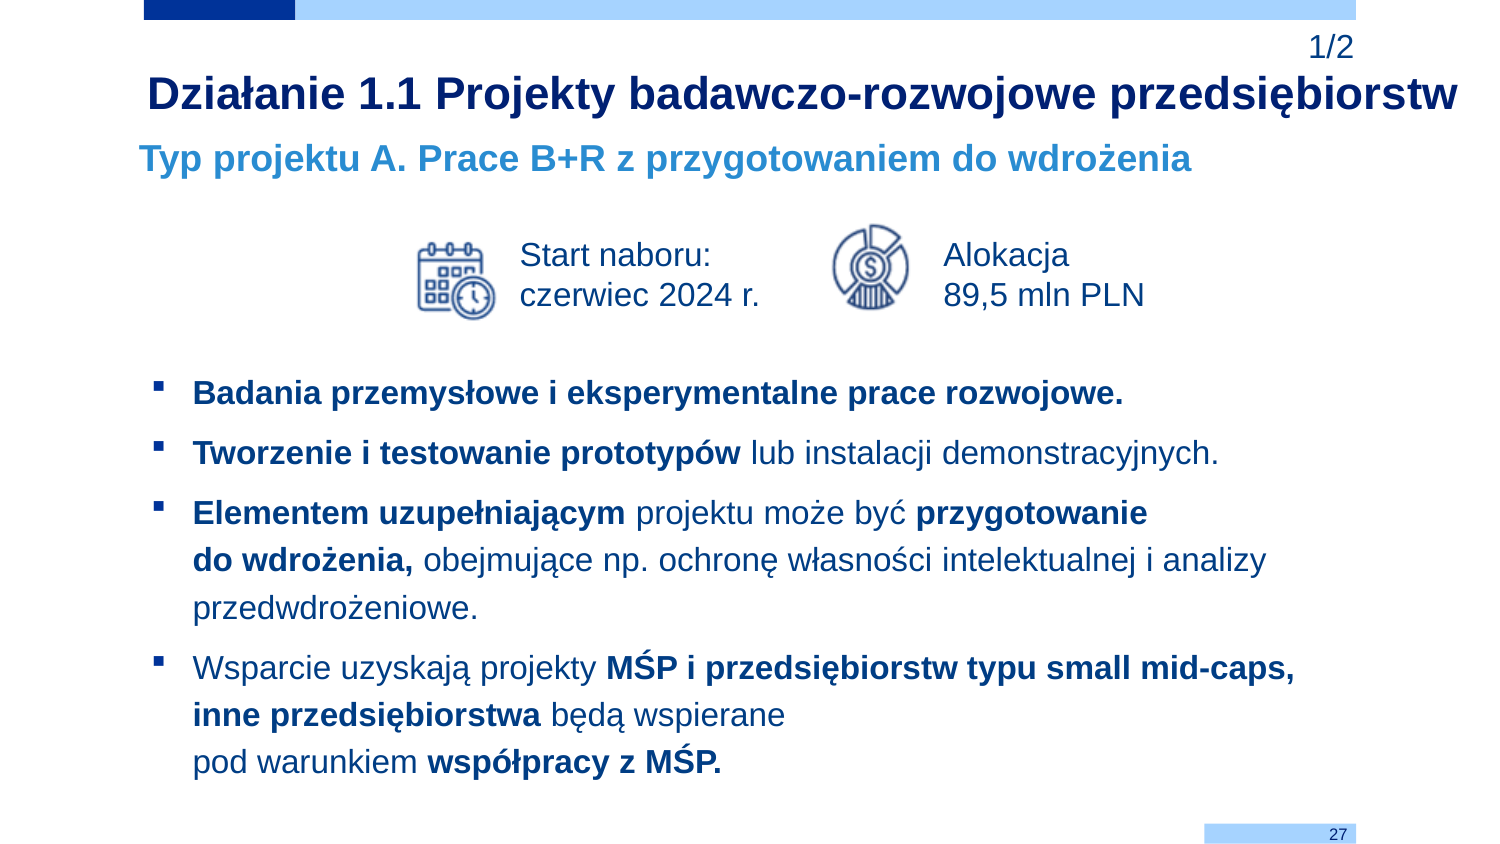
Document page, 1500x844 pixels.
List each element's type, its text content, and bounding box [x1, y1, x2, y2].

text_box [168, 427, 842, 520]
text_box Alokacja 89,5 mln PLN [928, 225, 1228, 321]
text_box 1/2 [1293, 18, 1417, 73]
picture [821, 217, 922, 324]
picture [390, 228, 509, 336]
list Badania przemysłowe i eksperymentalne prace rozwojowe. Tworzenie i testowanie prototypów lub instalacji demonstracyjnych. Elementem uzupełniającym projektu może być przygotowanie do wdrożenia, obejmujące np. ochronę własności intelektualnej i analizy przedwdrożeniowe. Wsparcie uzyskają projekty MŚP i przedsiębiorstw typu small mid-caps, inne przedsiębiorstwa będą wspierane pod warunkiem współpracy z MŚP. [151, 363, 1333, 816]
text_box 27 [1196, 823, 1348, 844]
text_box Start naboru: czerwiec 2024 r. [504, 225, 824, 361]
title Działanie 1.1 Projekty badawczo-rozwojowe przedsiębiorstw [147, 67, 1483, 188]
text_box Typ projektu A. Prace B+R z przygotowaniem do wdrożenia [123, 126, 1290, 187]
